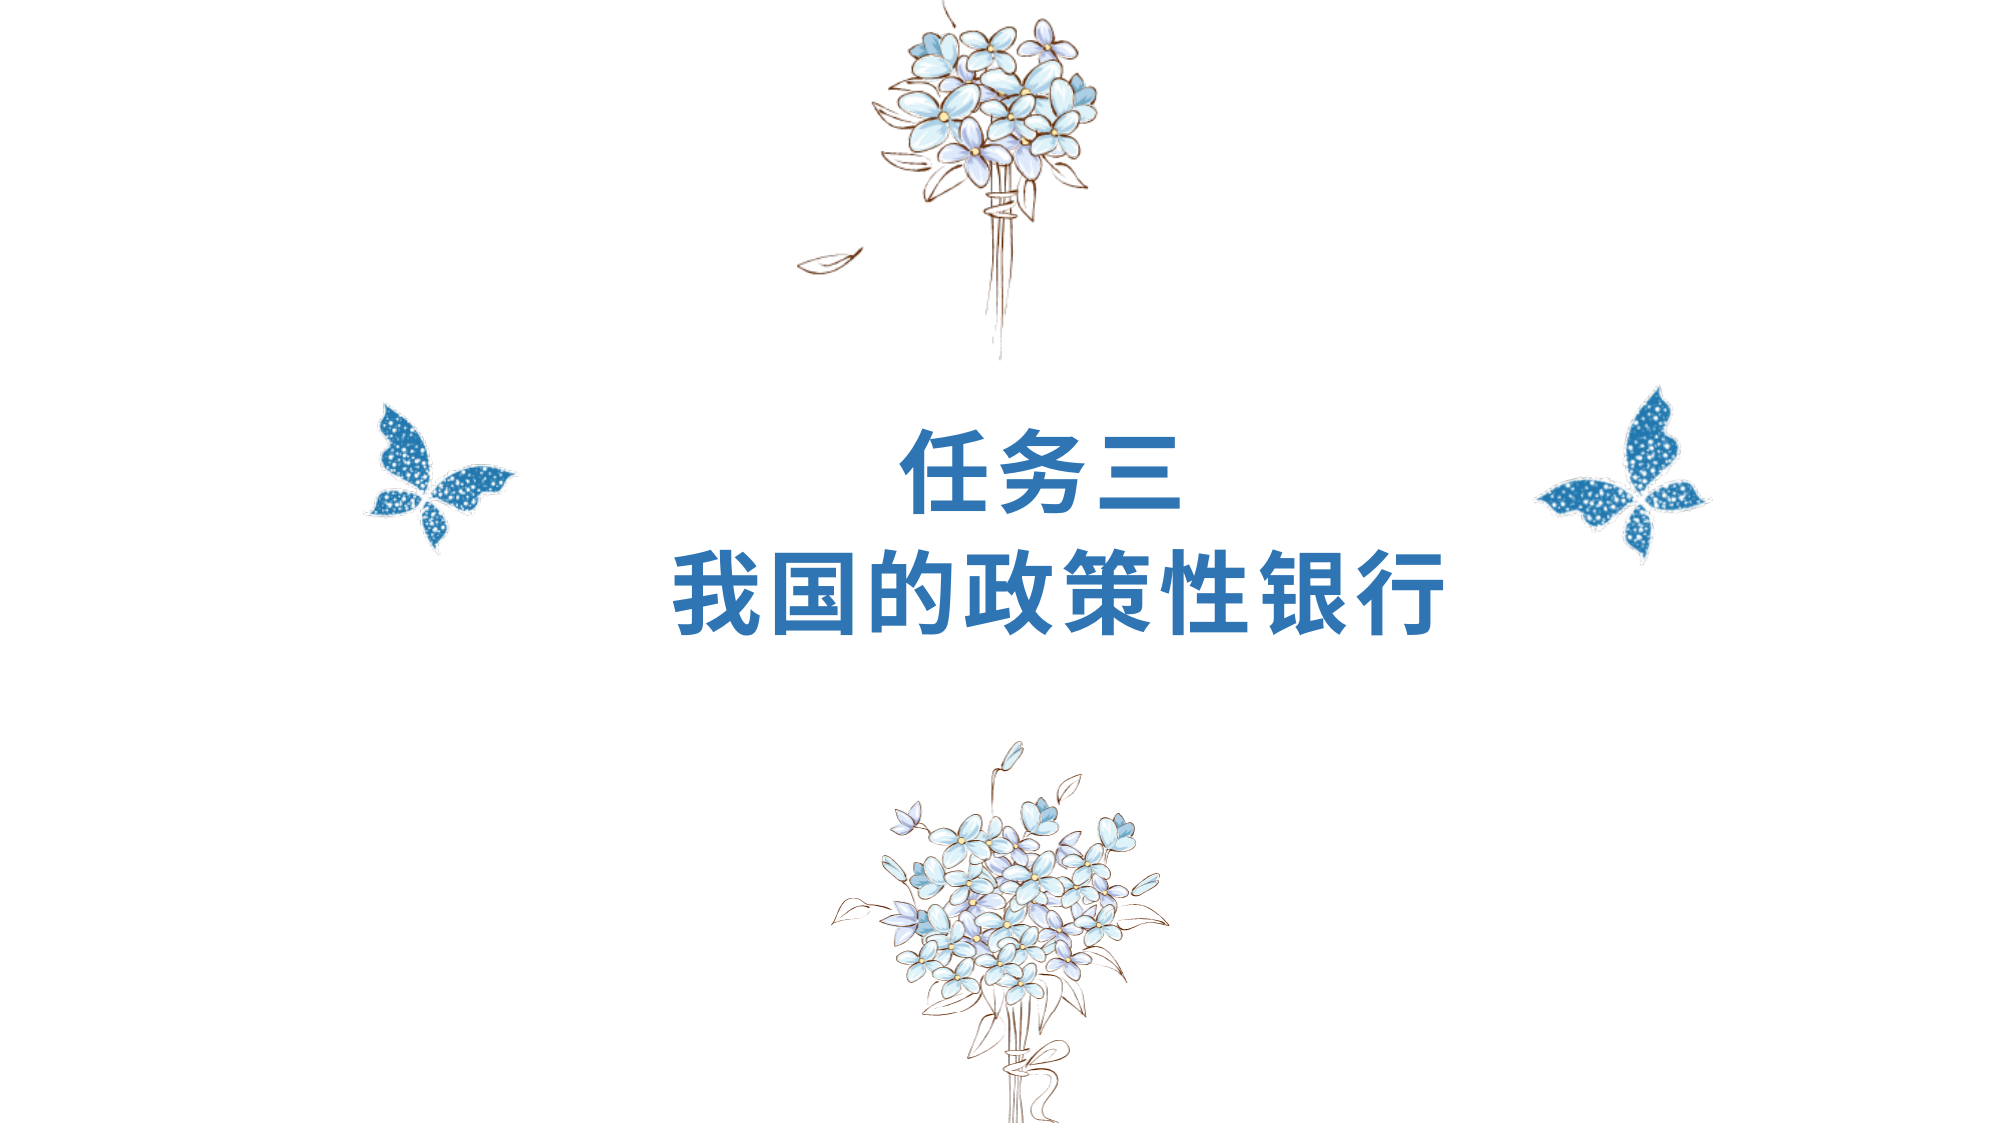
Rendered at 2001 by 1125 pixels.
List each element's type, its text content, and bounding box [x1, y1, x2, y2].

picture [831, 741, 1170, 1123]
picture [1544, 380, 1724, 588]
picture [363, 402, 519, 556]
picture [797, 0, 1099, 362]
title 任务三 我国的政策性银行 [574, 396, 1544, 654]
